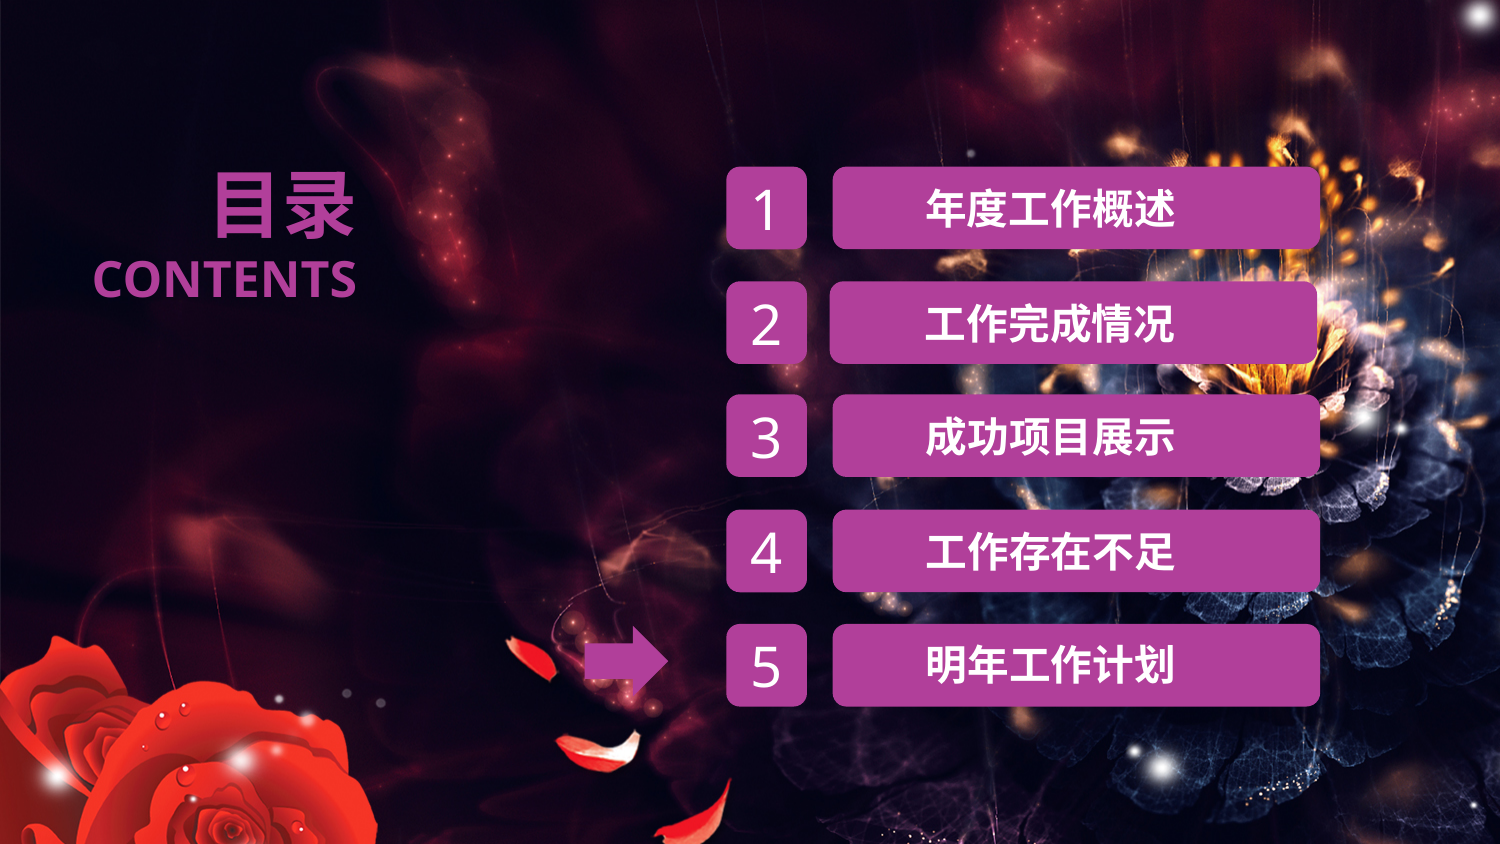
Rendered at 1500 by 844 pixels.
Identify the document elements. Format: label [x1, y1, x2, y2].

text_box [832, 509, 1321, 593]
text_box [829, 281, 1318, 365]
picture [0, 0, 1500, 844]
text_box [832, 394, 1321, 478]
text_box [832, 623, 1321, 707]
text_box [832, 166, 1321, 250]
